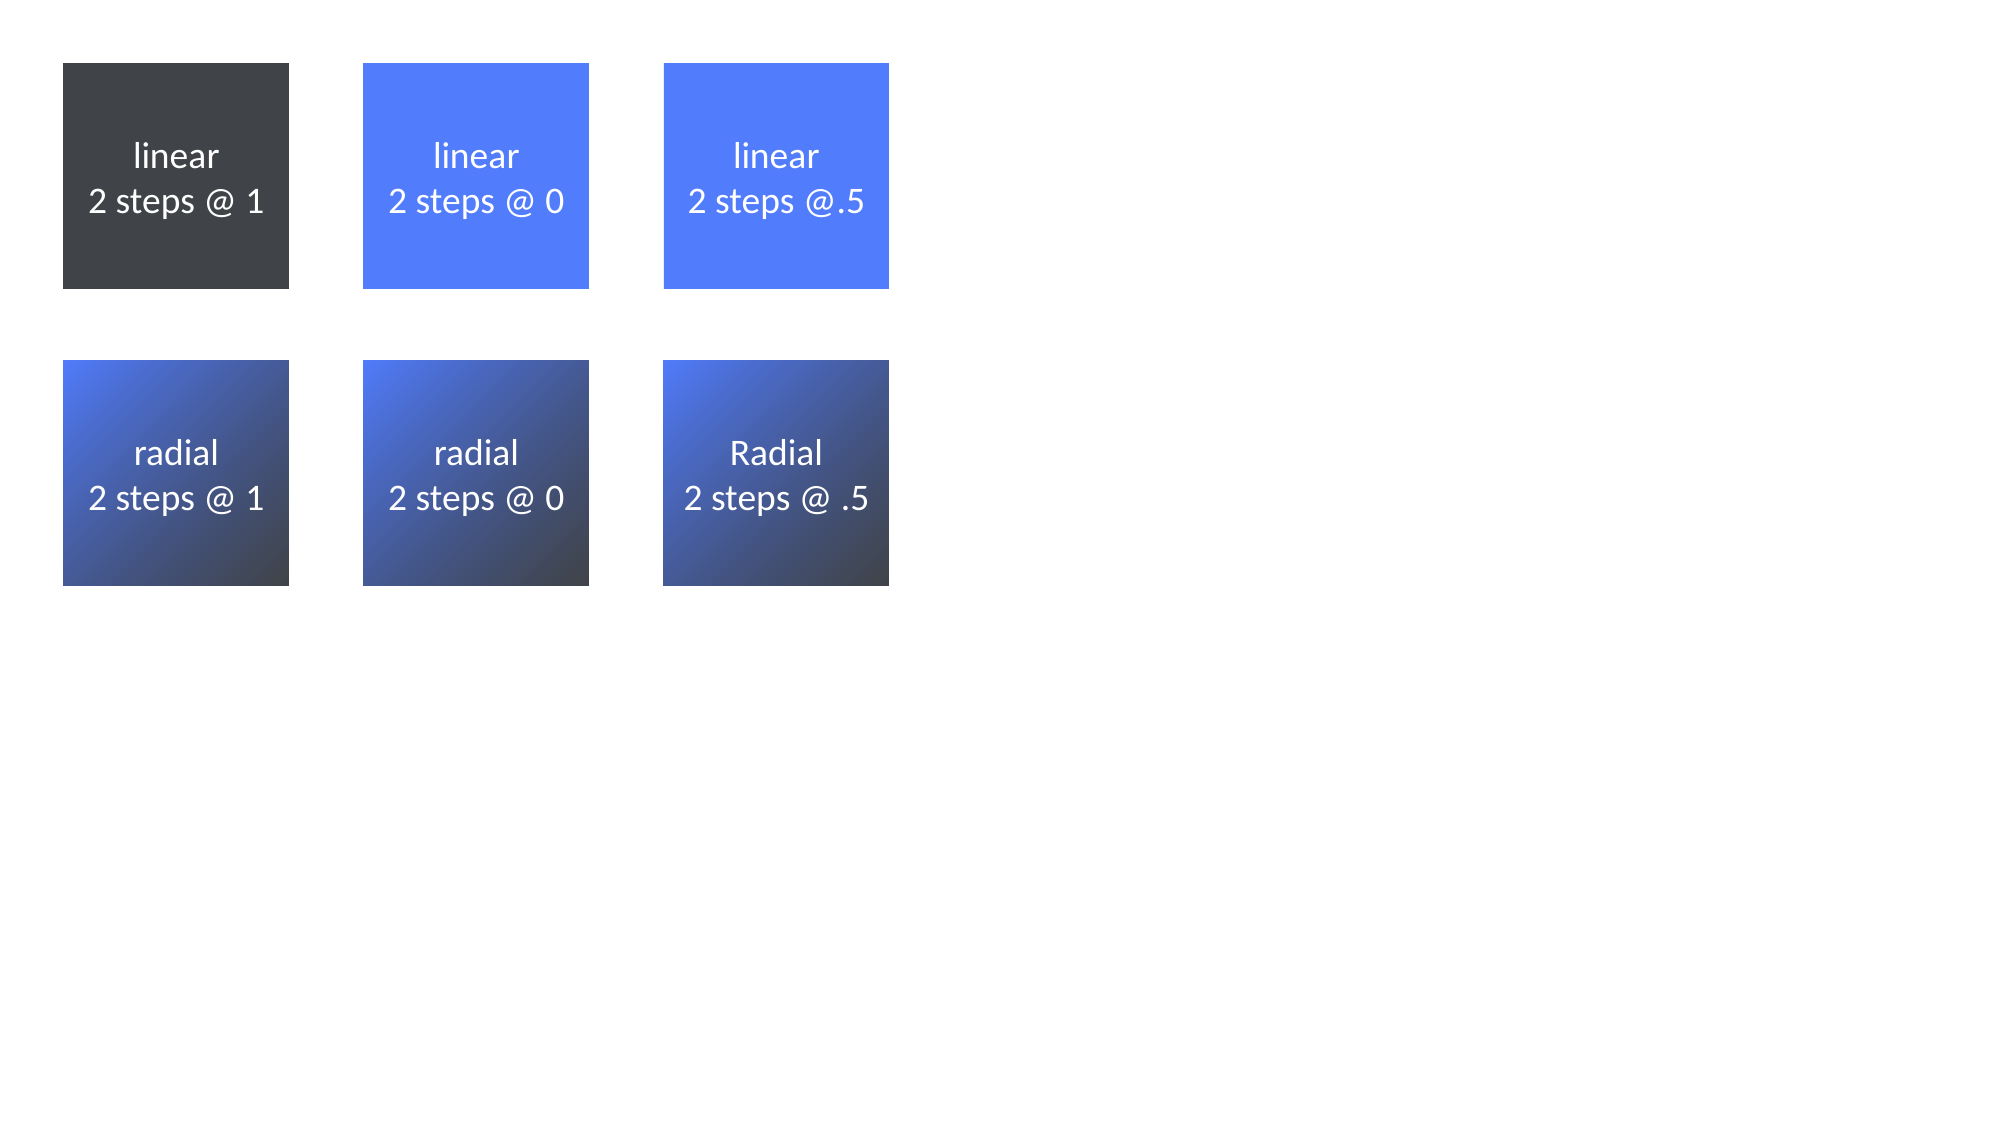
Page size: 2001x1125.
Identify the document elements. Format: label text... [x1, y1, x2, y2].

text_box radial 2 steps @ 1 [63, 359, 290, 586]
text_box linear 2 steps @ 0 [363, 63, 590, 290]
text_box Radial 2 steps @ .5 [663, 359, 890, 586]
text_box linear 2 steps @ 1 [63, 63, 290, 290]
text_box linear 2 steps @.5 [663, 63, 890, 290]
text_box radial 2 steps @ 0 [363, 359, 590, 586]
